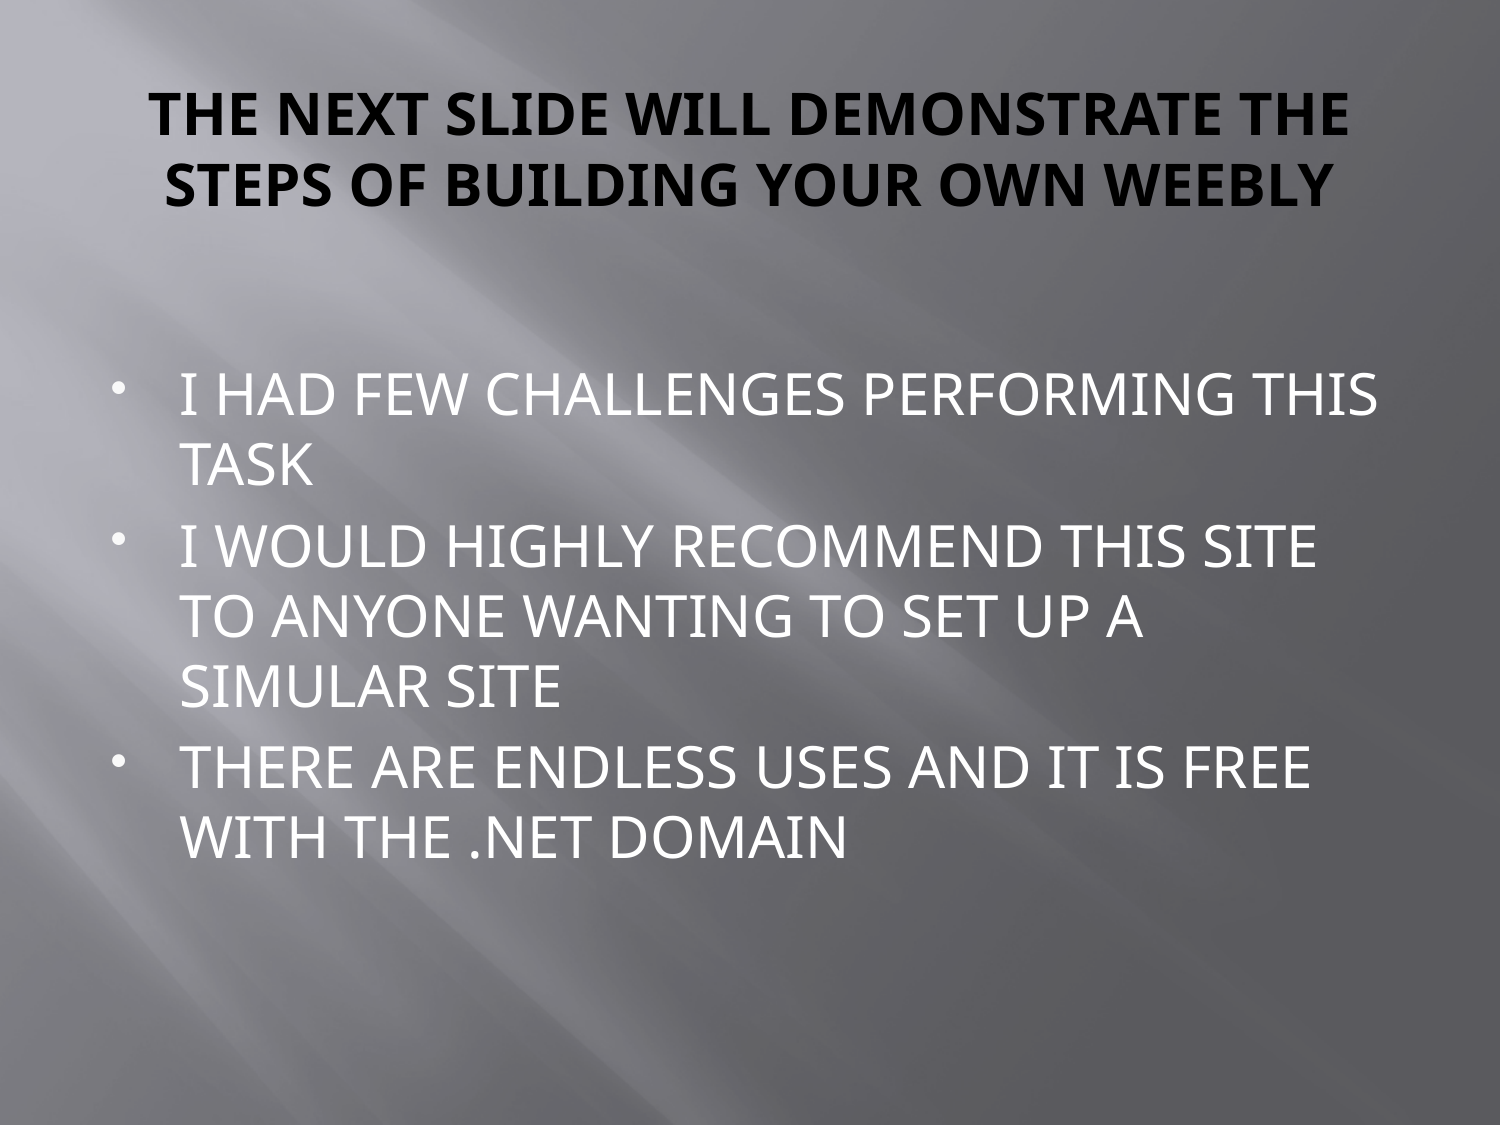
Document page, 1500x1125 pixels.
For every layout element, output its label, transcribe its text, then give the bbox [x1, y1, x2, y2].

list I HAD FEW CHALLENGES PERFORMING THIS TASK I WOULD HIGHLY RECOMMEND THIS SITE TO ANYONE WANTING TO SET UP A SIMULAR SITE THERE ARE ENDLESS USES AND IT IS FREE WITH THE .NET DOMAIN [75, 350, 1425, 1035]
title THE NEXT SLIDE WILL DEMONSTRATE THE STEPS OF BUILDING YOUR OWN WEEBLY [75, 45, 1425, 250]
